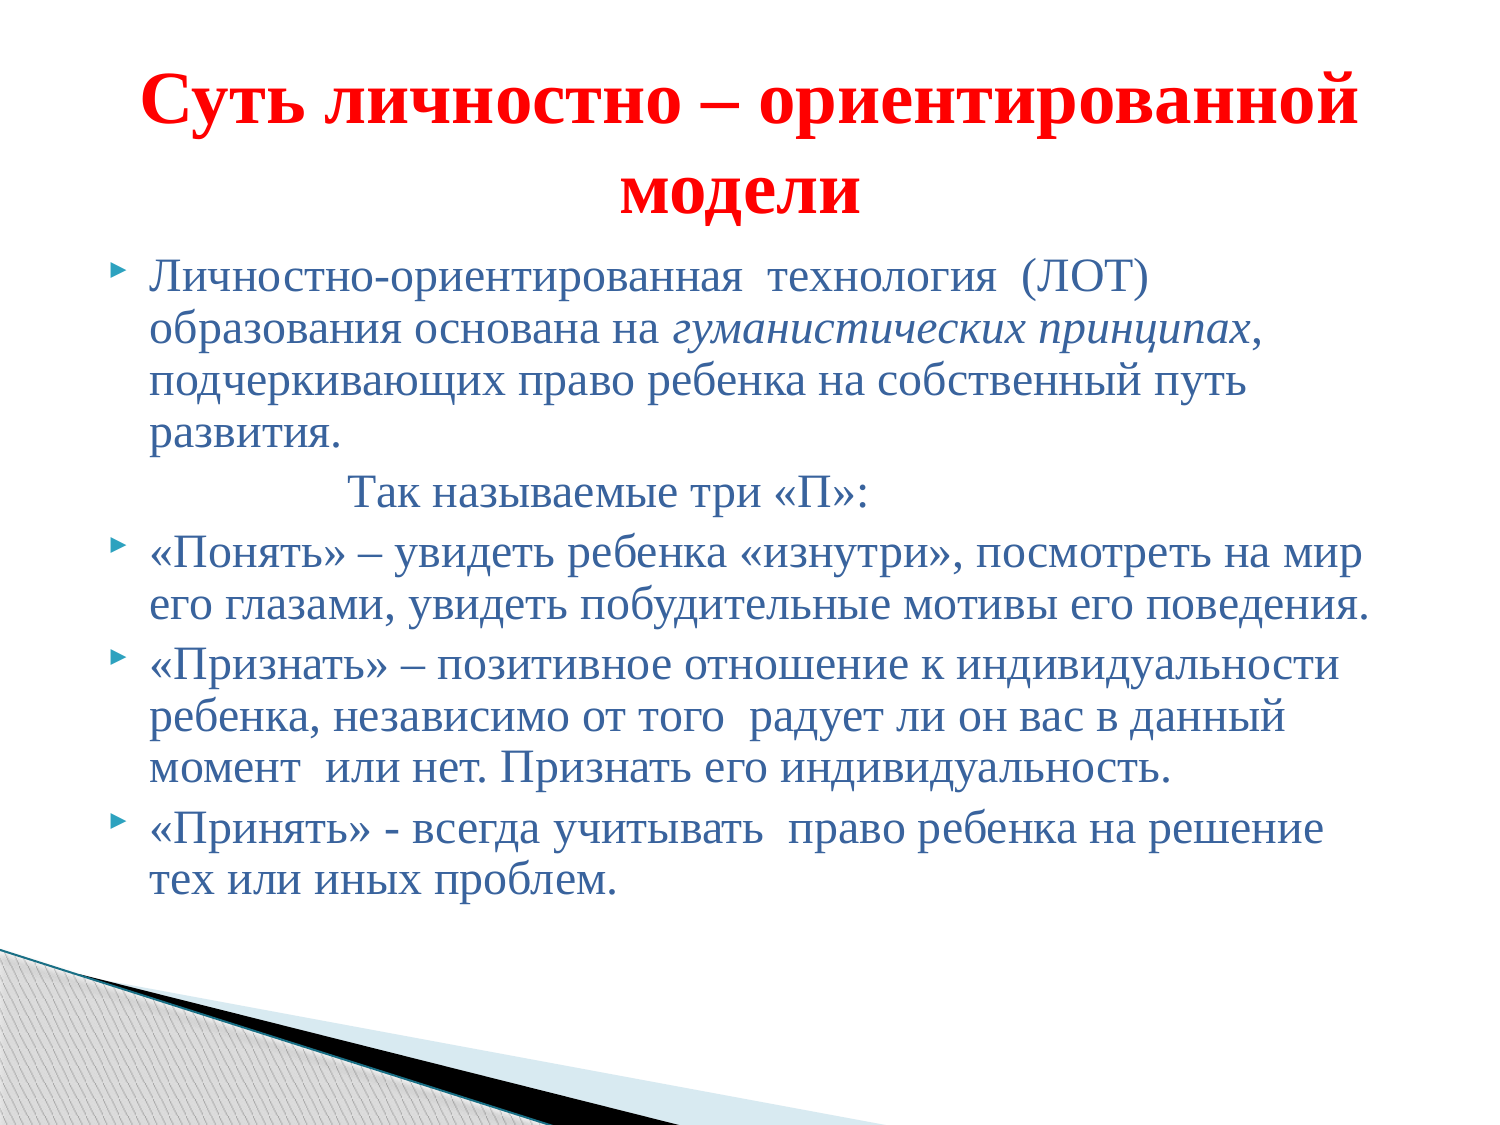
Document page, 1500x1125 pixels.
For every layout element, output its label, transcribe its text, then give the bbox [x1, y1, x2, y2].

list Личностно-ориентированная технология (ЛОТ) образования основана на гуманистических принципах, подчеркивающих право ребенка на собственный путь развития. Так называемые три «П»: «Понять» – увидеть ребенка «изнутри», посмотреть на мир его глазами, увидеть побудительные мотивы его поведения. «Признать» – позитивное отношение к индивидуальности ребенка, независимо от того радует ли он вас в данный момент или нет. Признать его индивидуальность. «Принять» - всегда учитывать право ребенка на решение тех или иных проблем. [74, 242, 1426, 986]
title Суть личностно – ориентированной модели [75, 45, 1425, 233]
